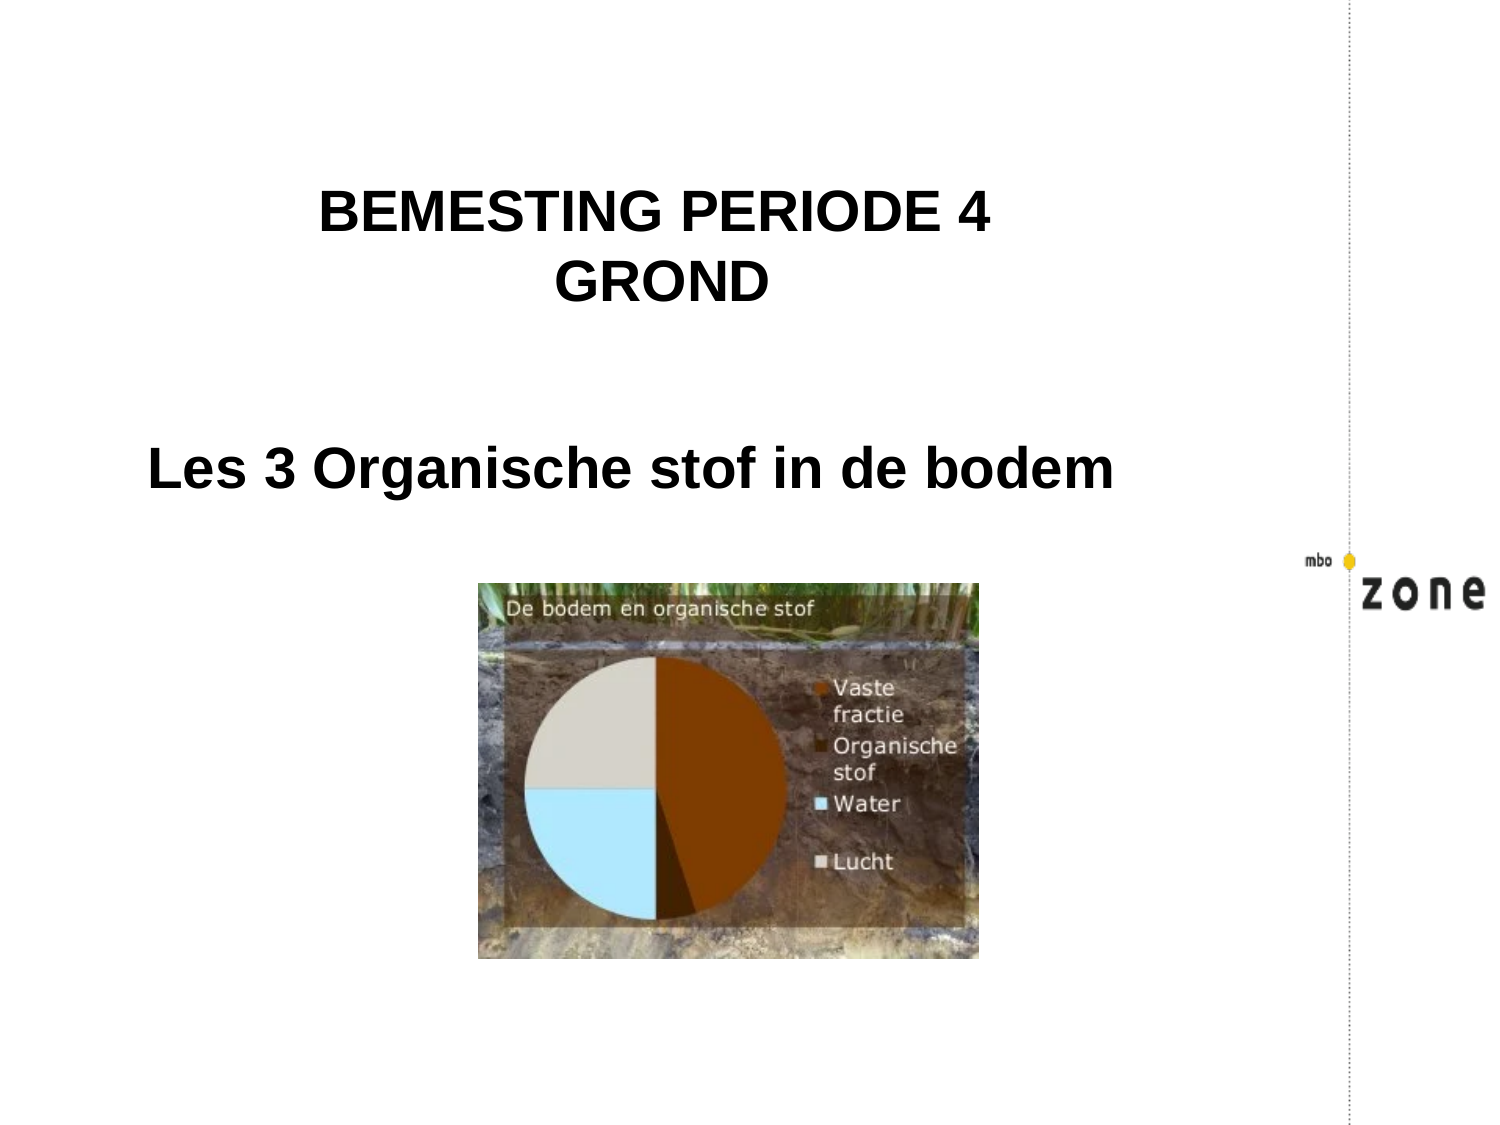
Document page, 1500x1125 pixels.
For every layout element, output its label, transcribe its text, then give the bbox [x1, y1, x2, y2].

picture [1197, 0, 1500, 438]
picture [478, 583, 979, 959]
title Les 3 Organische stof in de bodem [147, 438, 1500, 666]
text_box BEMESTING PERIODE 4 GROND [147, 166, 1178, 321]
picture [1197, 666, 1500, 1125]
